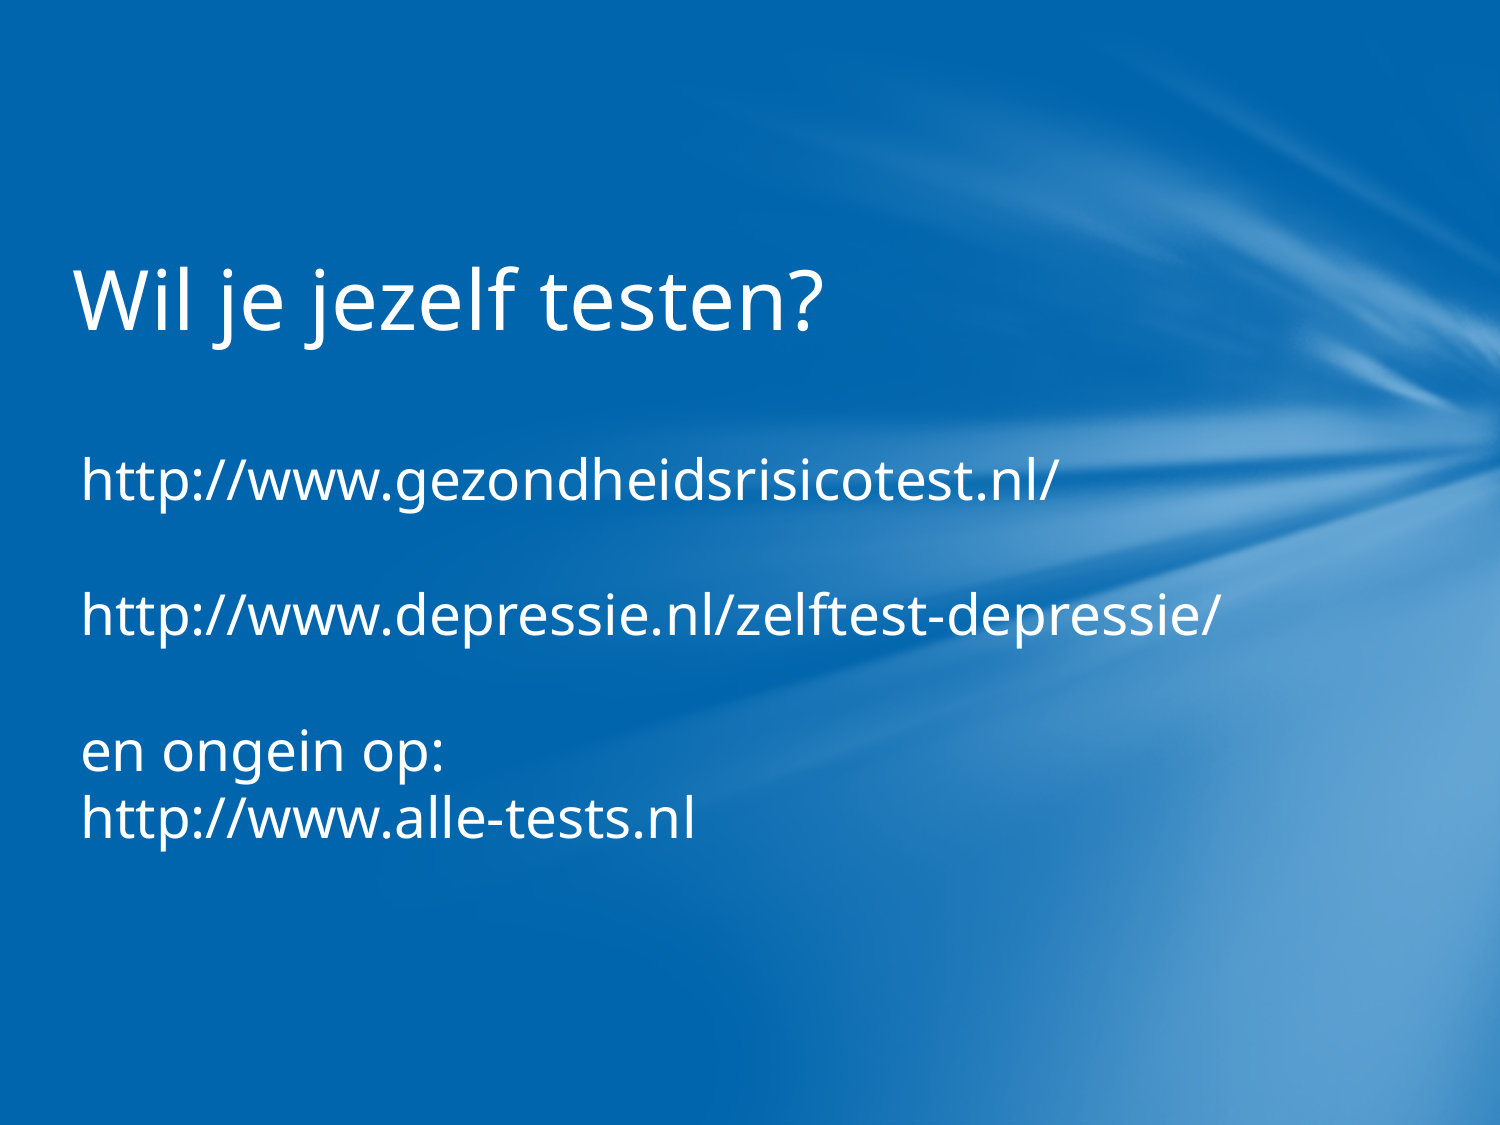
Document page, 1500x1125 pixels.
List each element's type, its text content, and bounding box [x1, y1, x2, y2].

list Wil je jezelf testen? [57, 239, 1318, 1015]
title http://www.gezondheidsrisicotest.nl/ http://www.depressie.nl/zelftest-depressie/ en ongein op: http://www.alle-tests.nl [64, 432, 1325, 858]
